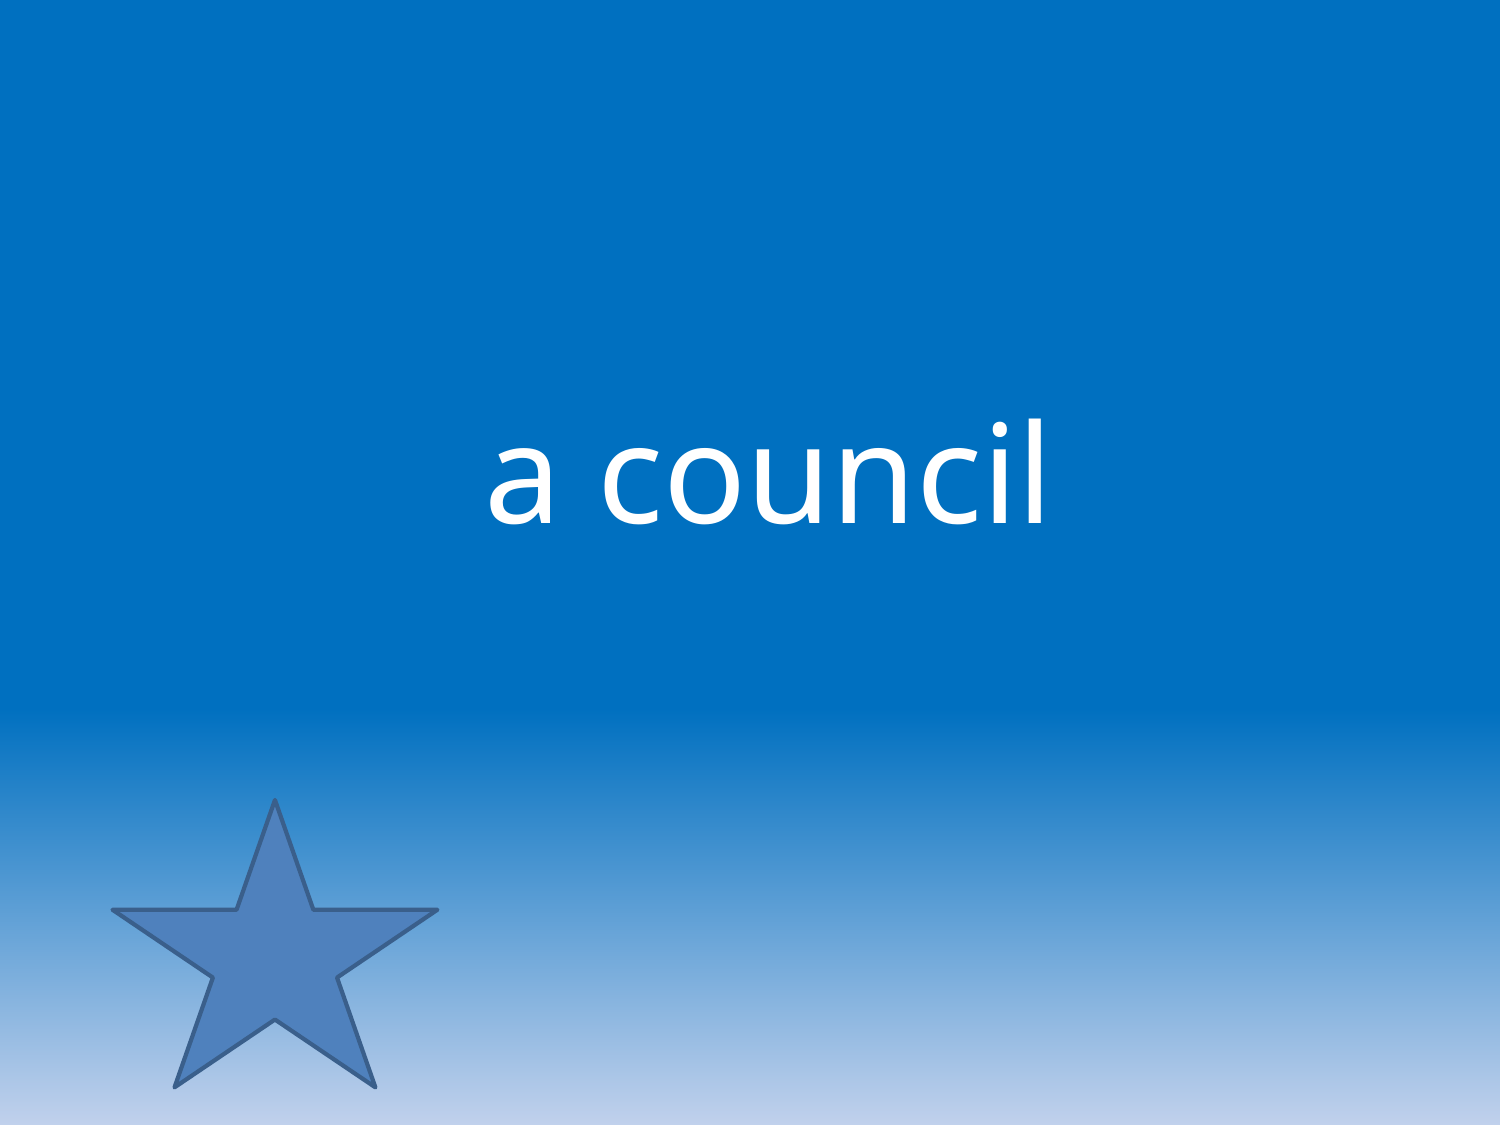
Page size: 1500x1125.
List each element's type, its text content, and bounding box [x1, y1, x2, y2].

text_box [110, 797, 440, 1090]
text_box a council [300, 378, 1238, 559]
